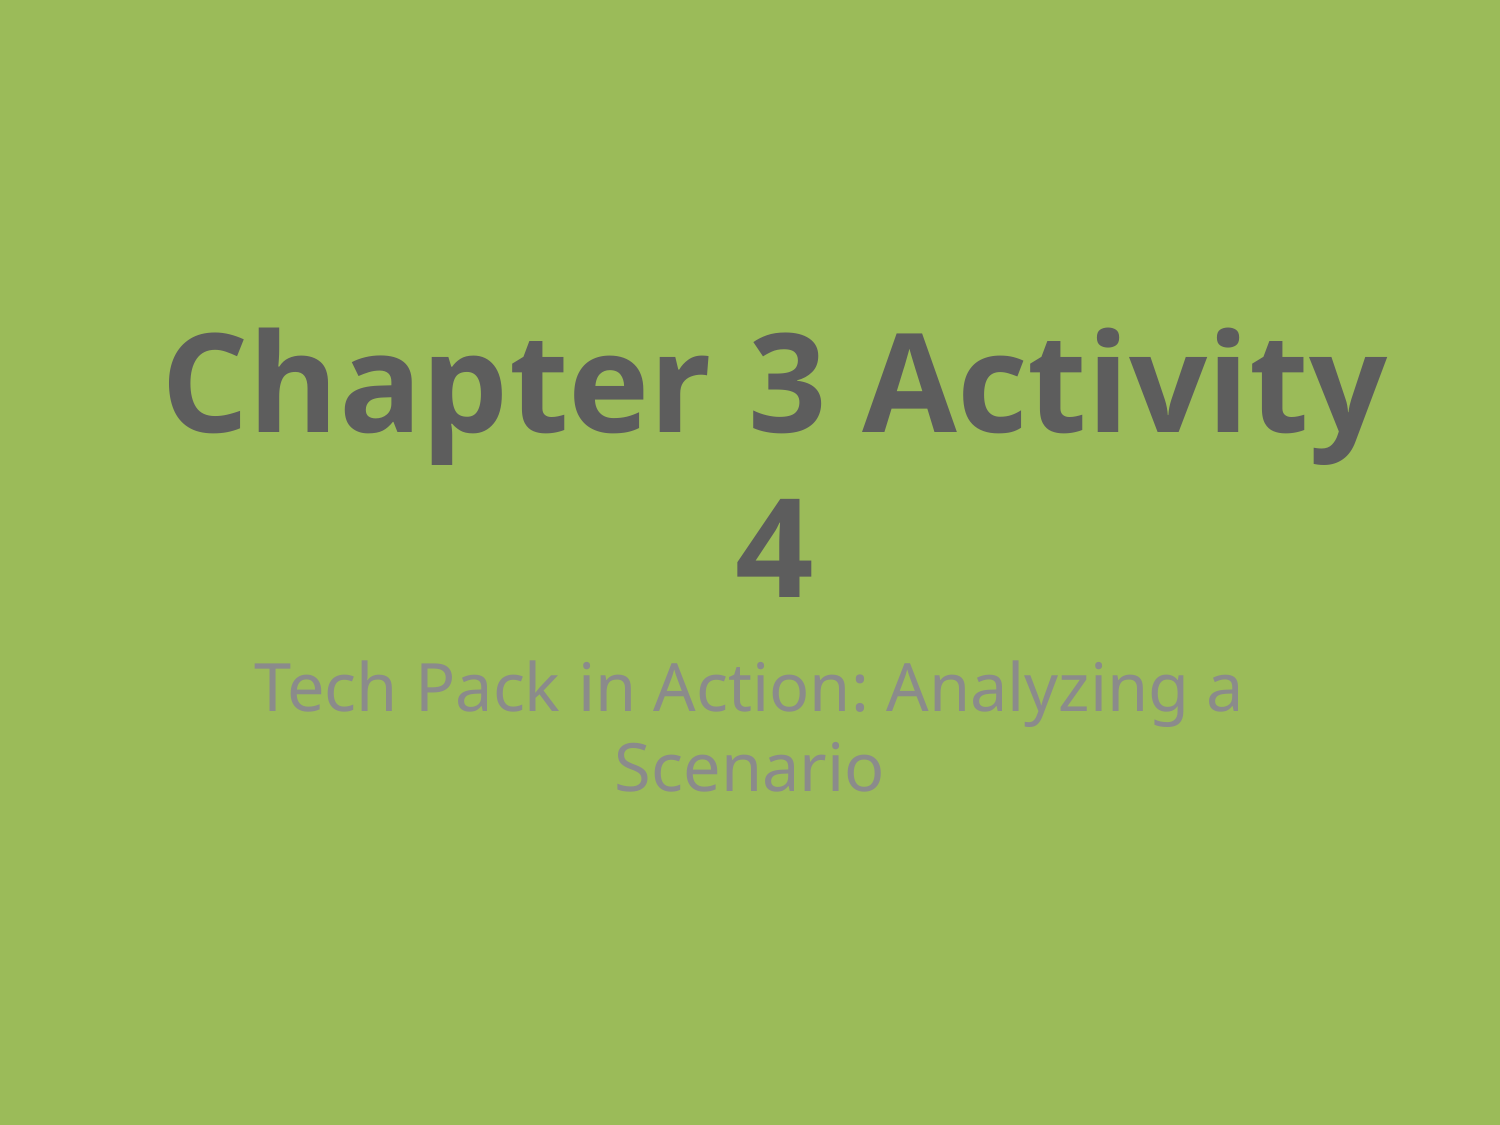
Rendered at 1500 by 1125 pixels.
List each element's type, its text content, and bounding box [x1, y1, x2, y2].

subtitle Tech Pack in Action: Analyzing a Scenario [225, 637, 1275, 925]
text_box Chapter 3 Activity 4 [125, 287, 1425, 633]
